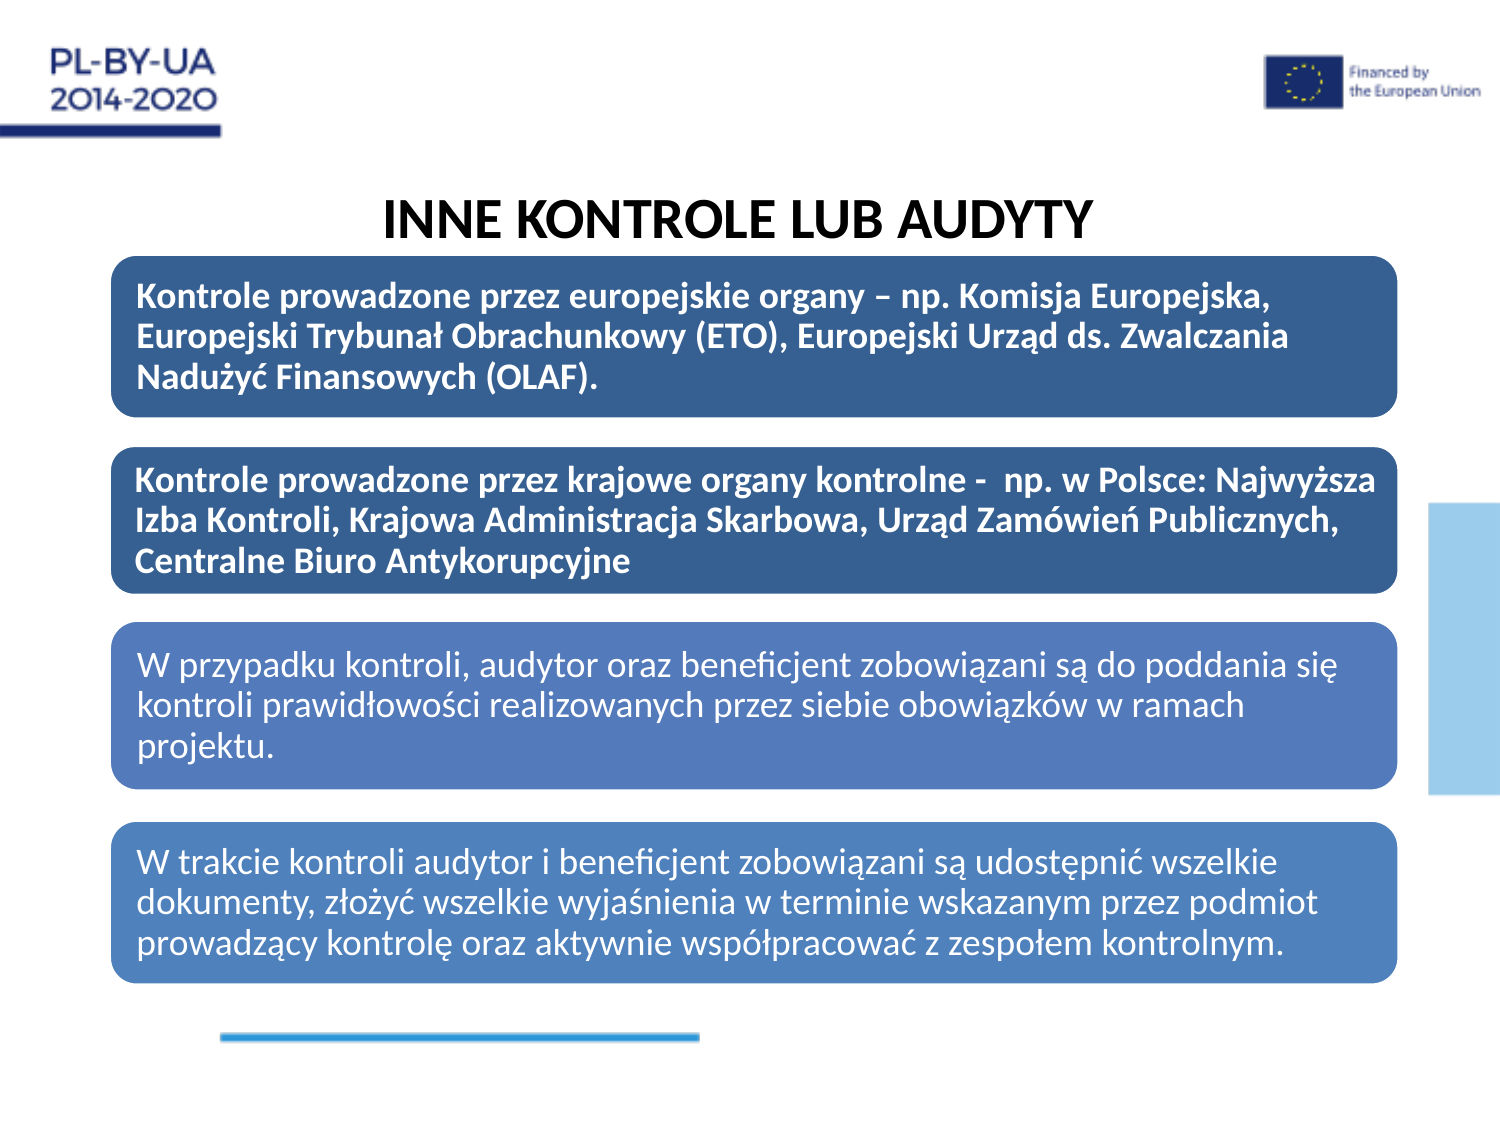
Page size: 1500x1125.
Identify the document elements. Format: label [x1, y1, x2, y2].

text_box [108, 251, 1400, 987]
picture [0, 0, 1500, 1125]
